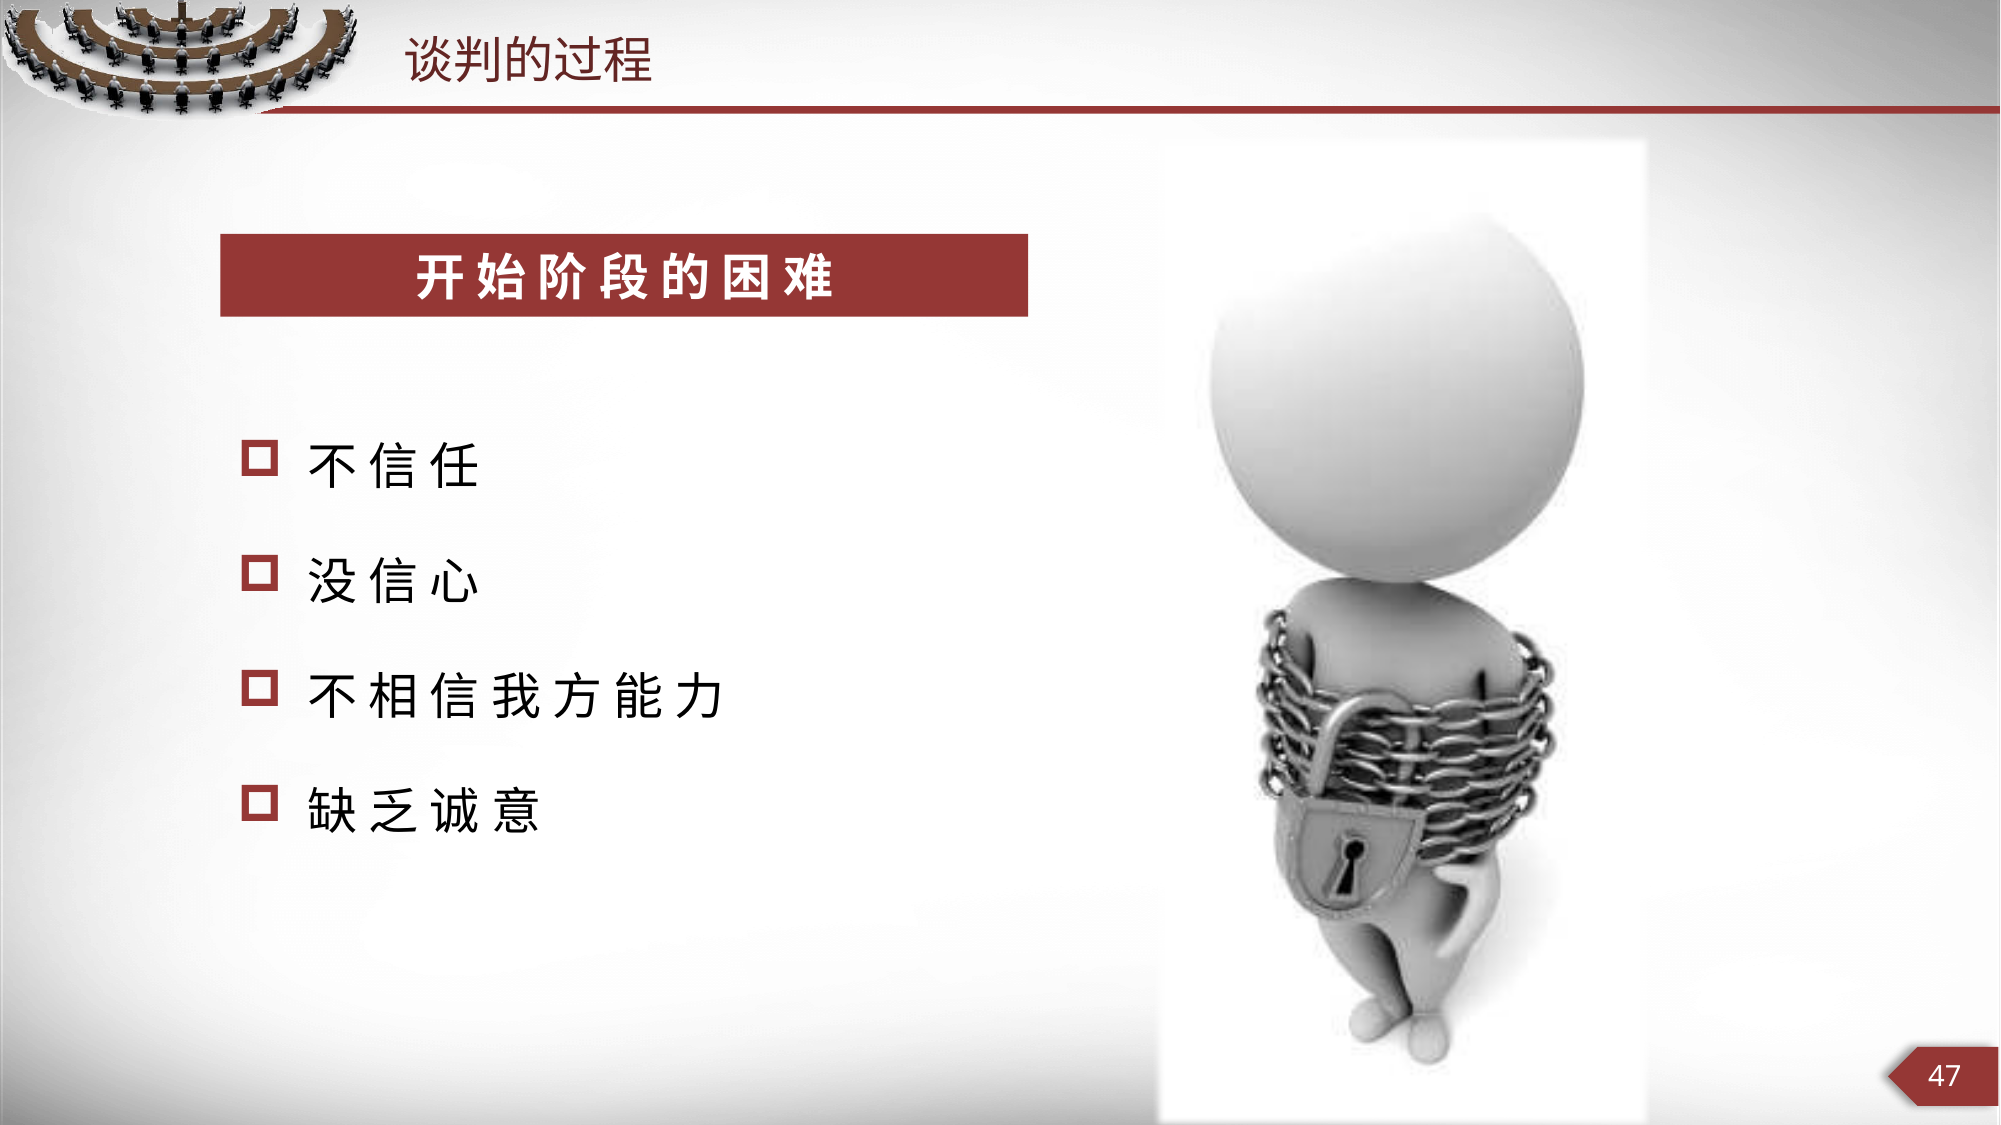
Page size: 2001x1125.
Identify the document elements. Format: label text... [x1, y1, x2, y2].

list 谈判的过程 [388, 11, 1074, 107]
slide_number 47 [1889, 1046, 2000, 1107]
picture [0, 0, 2001, 1125]
text_box 不 信 任 没 信 心 不 相 信 我 方 能 力 缺 乏 诚 意 [222, 397, 784, 847]
text_box 开 始 阶 段 的 困 难 [220, 233, 1029, 317]
